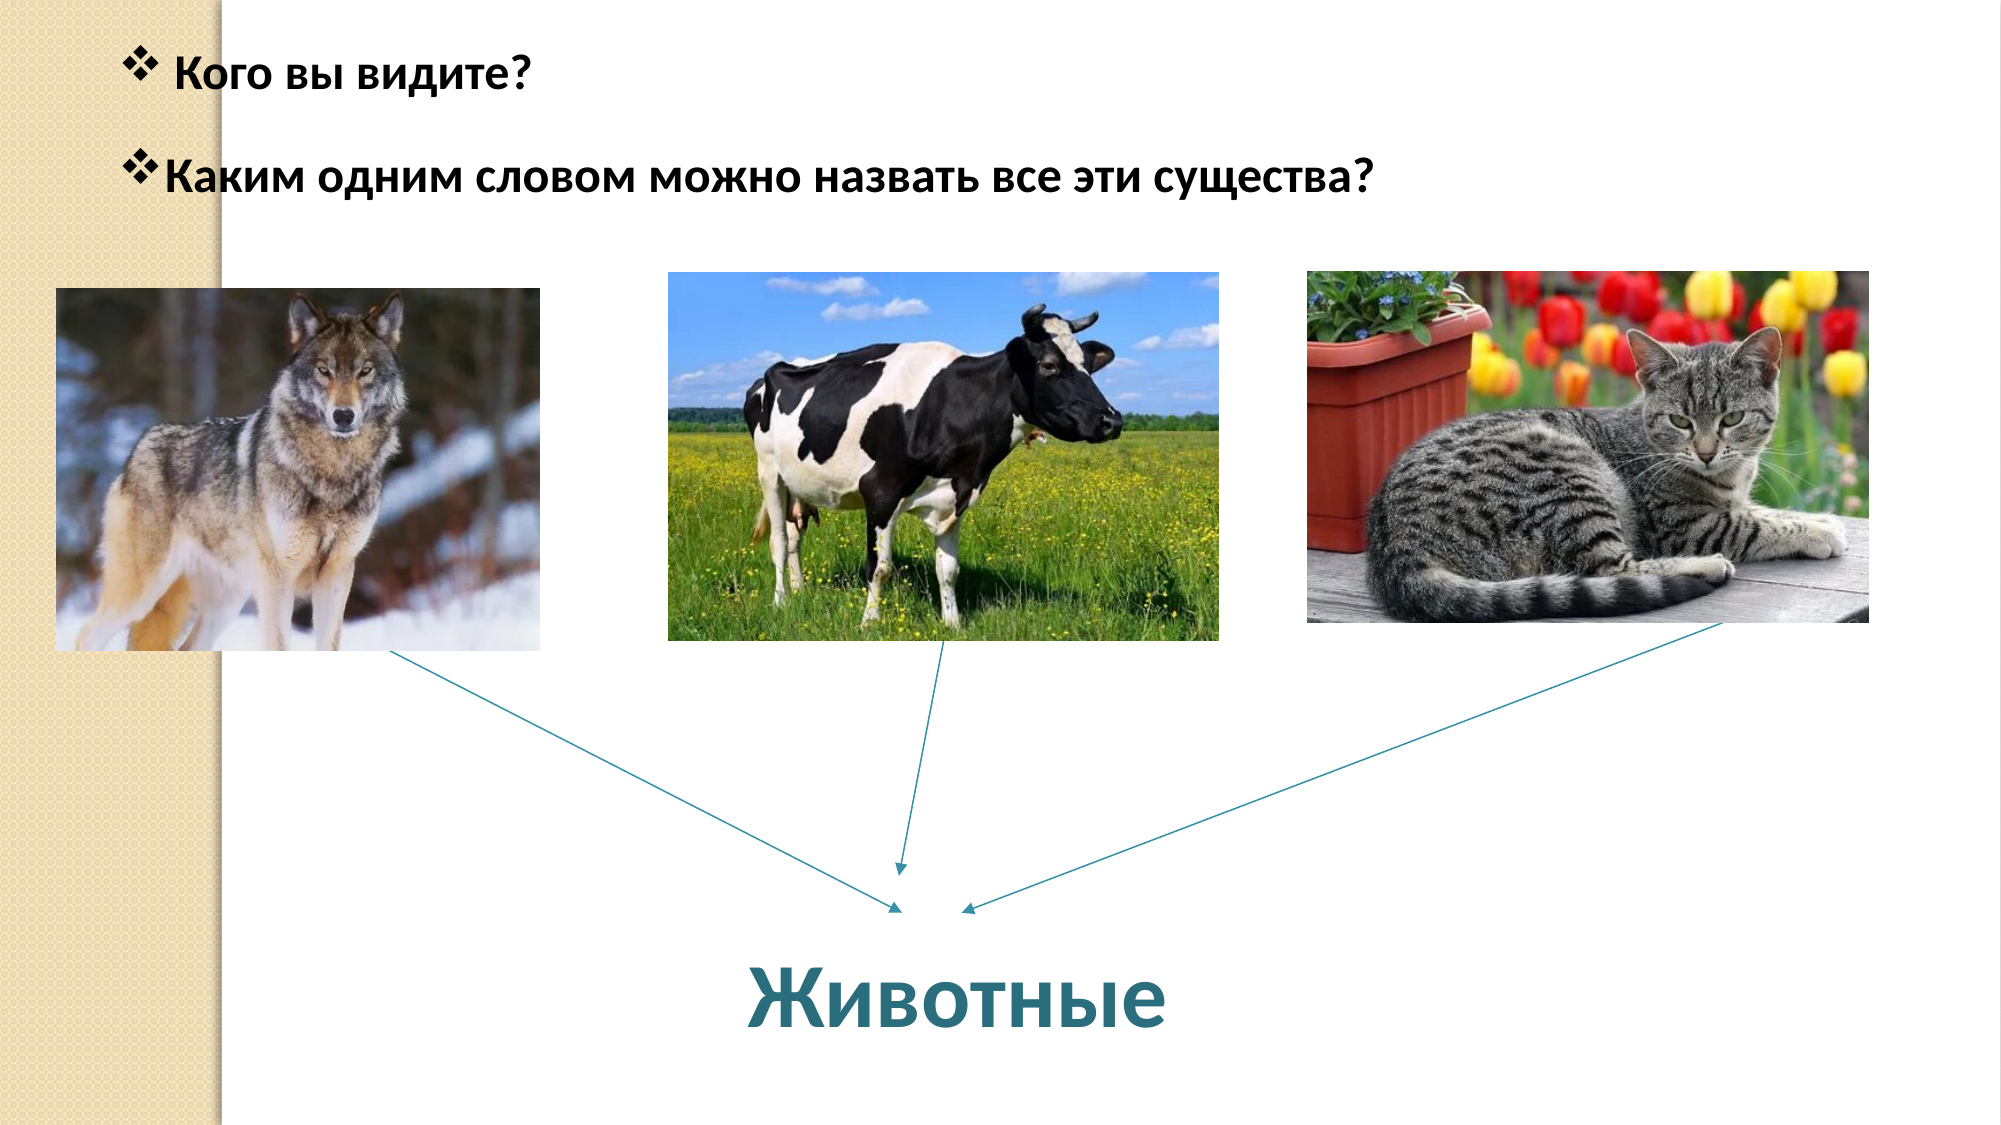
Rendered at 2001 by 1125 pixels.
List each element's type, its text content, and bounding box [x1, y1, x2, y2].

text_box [961, 605, 1768, 913]
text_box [803, 735, 954, 781]
picture [1307, 271, 1869, 623]
picture [668, 272, 1220, 641]
picture [56, 287, 541, 651]
text_box Каким одним словом можно назвать все эти существа? [103, 135, 1923, 210]
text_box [297, 603, 903, 913]
text_box Животные [536, 928, 1380, 1053]
text_box Кого вы видите? [103, 31, 1190, 107]
